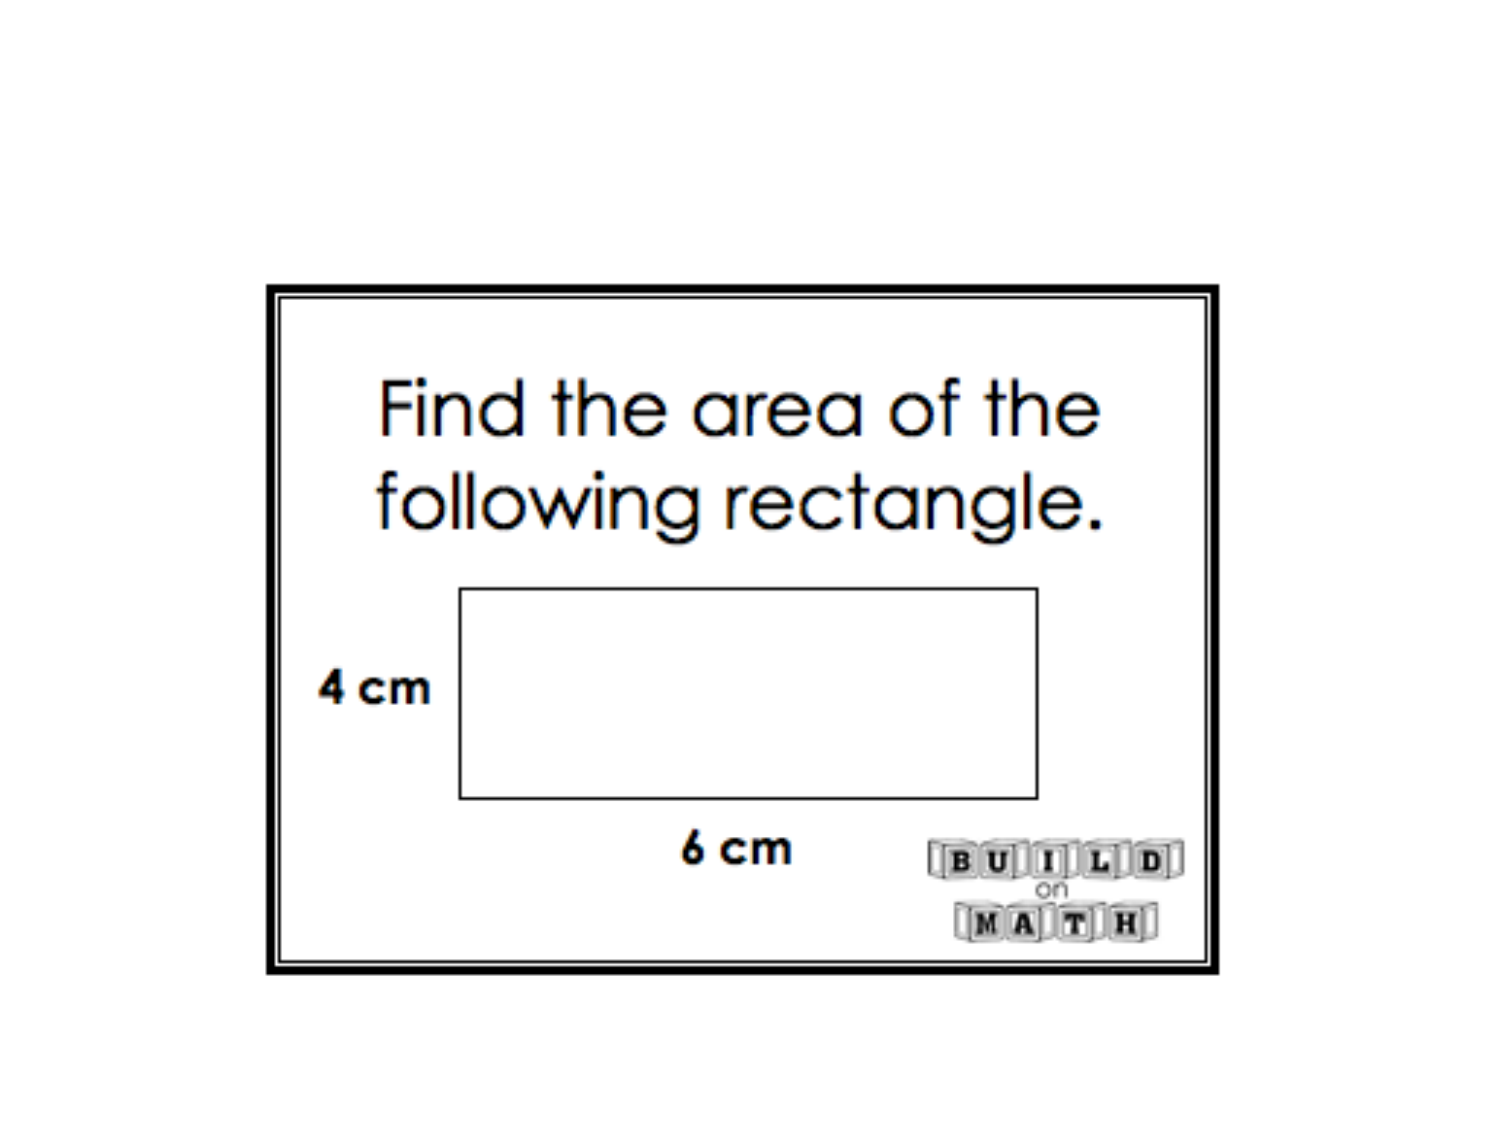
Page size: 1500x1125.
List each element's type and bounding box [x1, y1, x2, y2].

list [74, 262, 1426, 1006]
